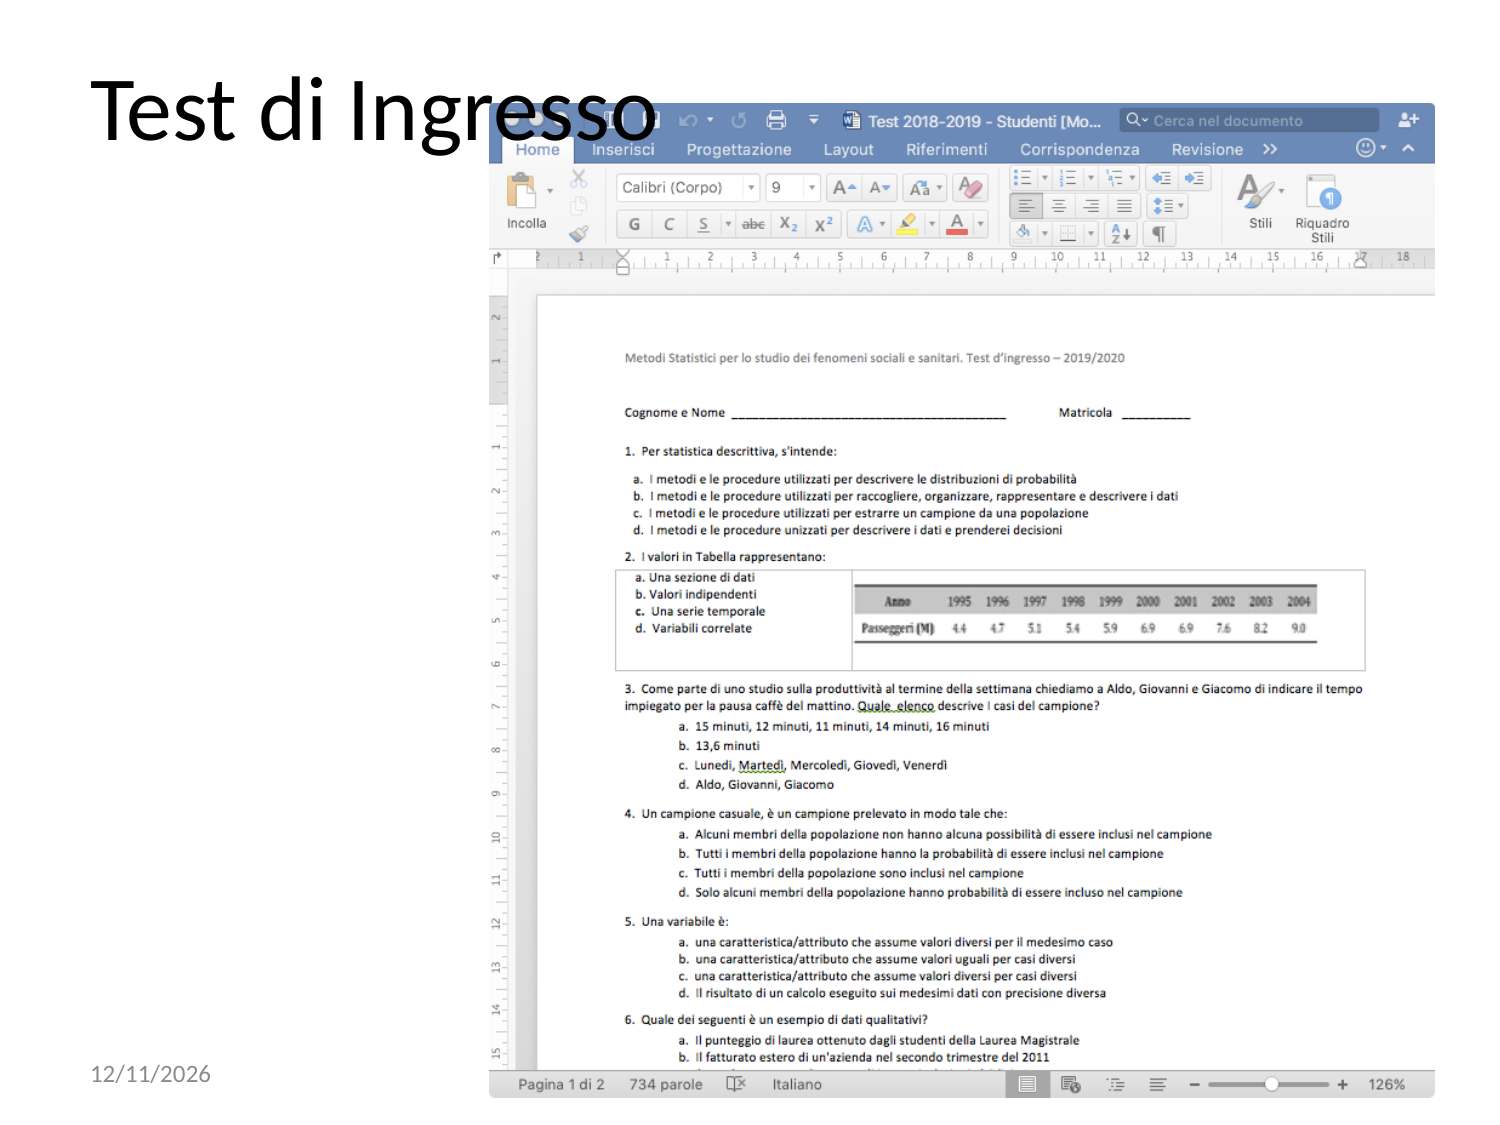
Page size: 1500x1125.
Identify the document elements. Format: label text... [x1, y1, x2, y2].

picture [489, 103, 1435, 1099]
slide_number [75, 1042, 425, 1103]
title Test di Ingresso [75, 45, 740, 162]
